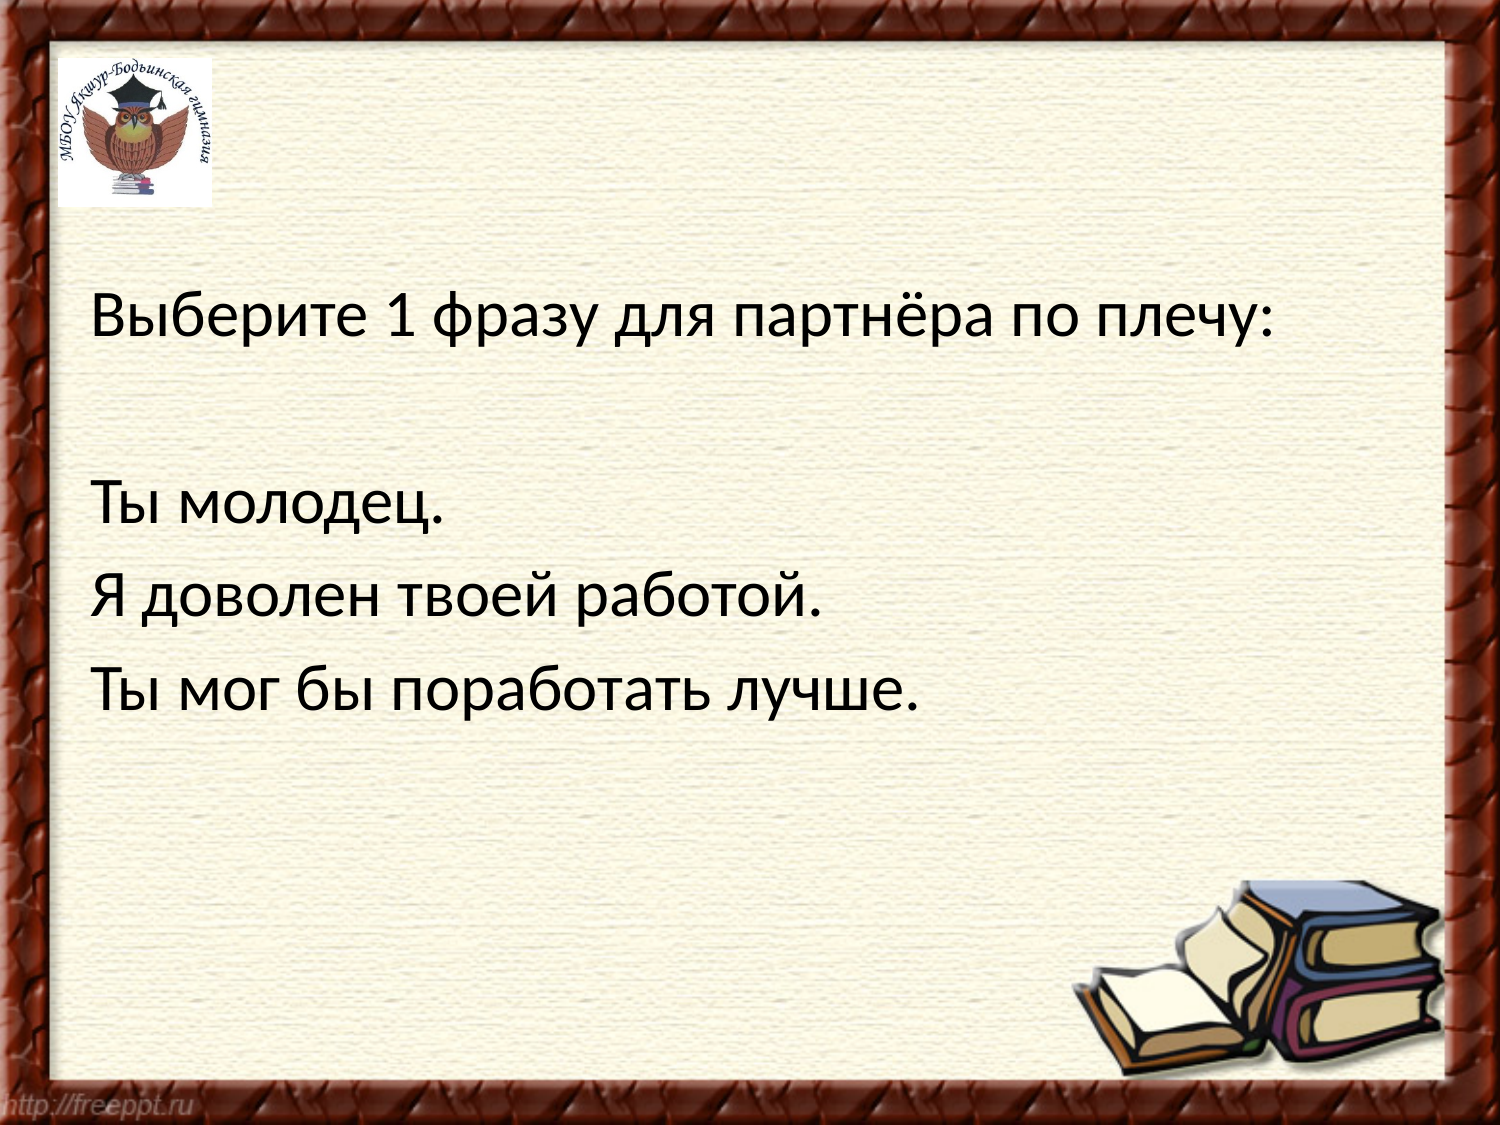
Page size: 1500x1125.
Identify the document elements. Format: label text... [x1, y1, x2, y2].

list Выберите 1 фразу для партнёра по плечу: Ты молодец. Я доволен твоей работой. Ты мог бы поработать лучше. [75, 262, 1425, 1005]
picture [0, 0, 1500, 1125]
